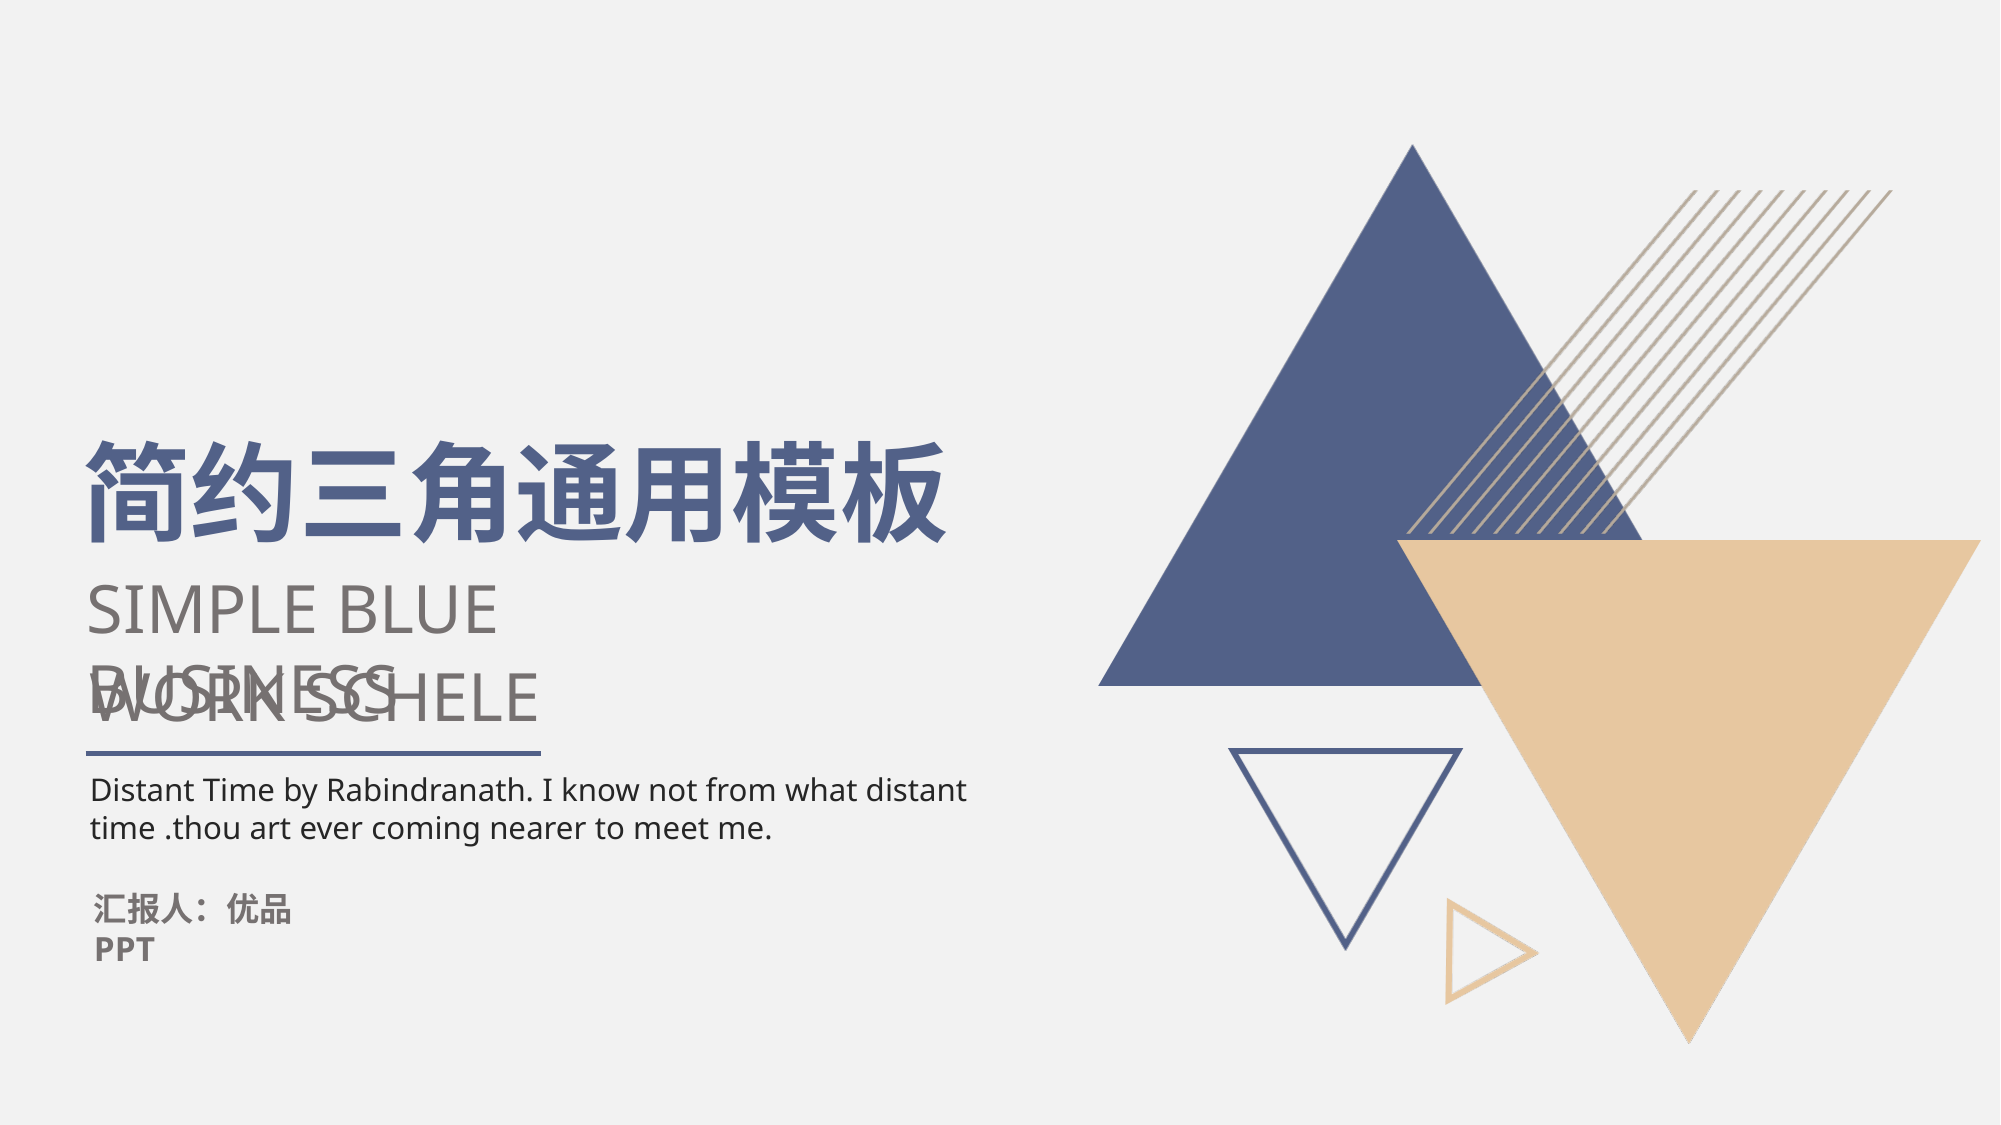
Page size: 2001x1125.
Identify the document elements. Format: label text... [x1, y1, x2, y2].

text_box 汇报人：优品PPT [79, 880, 378, 976]
text_box Distant Time by Rabindranath. I know not from what distant time .thou art ever coming nearer to meet me. [75, 763, 1093, 853]
text_box WORK SCHELE [75, 647, 560, 742]
text_box SIMPLE BLUE BUSINESS [71, 559, 832, 735]
text_box 简约三角通用模板 [67, 417, 1036, 563]
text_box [1098, 144, 1981, 1044]
